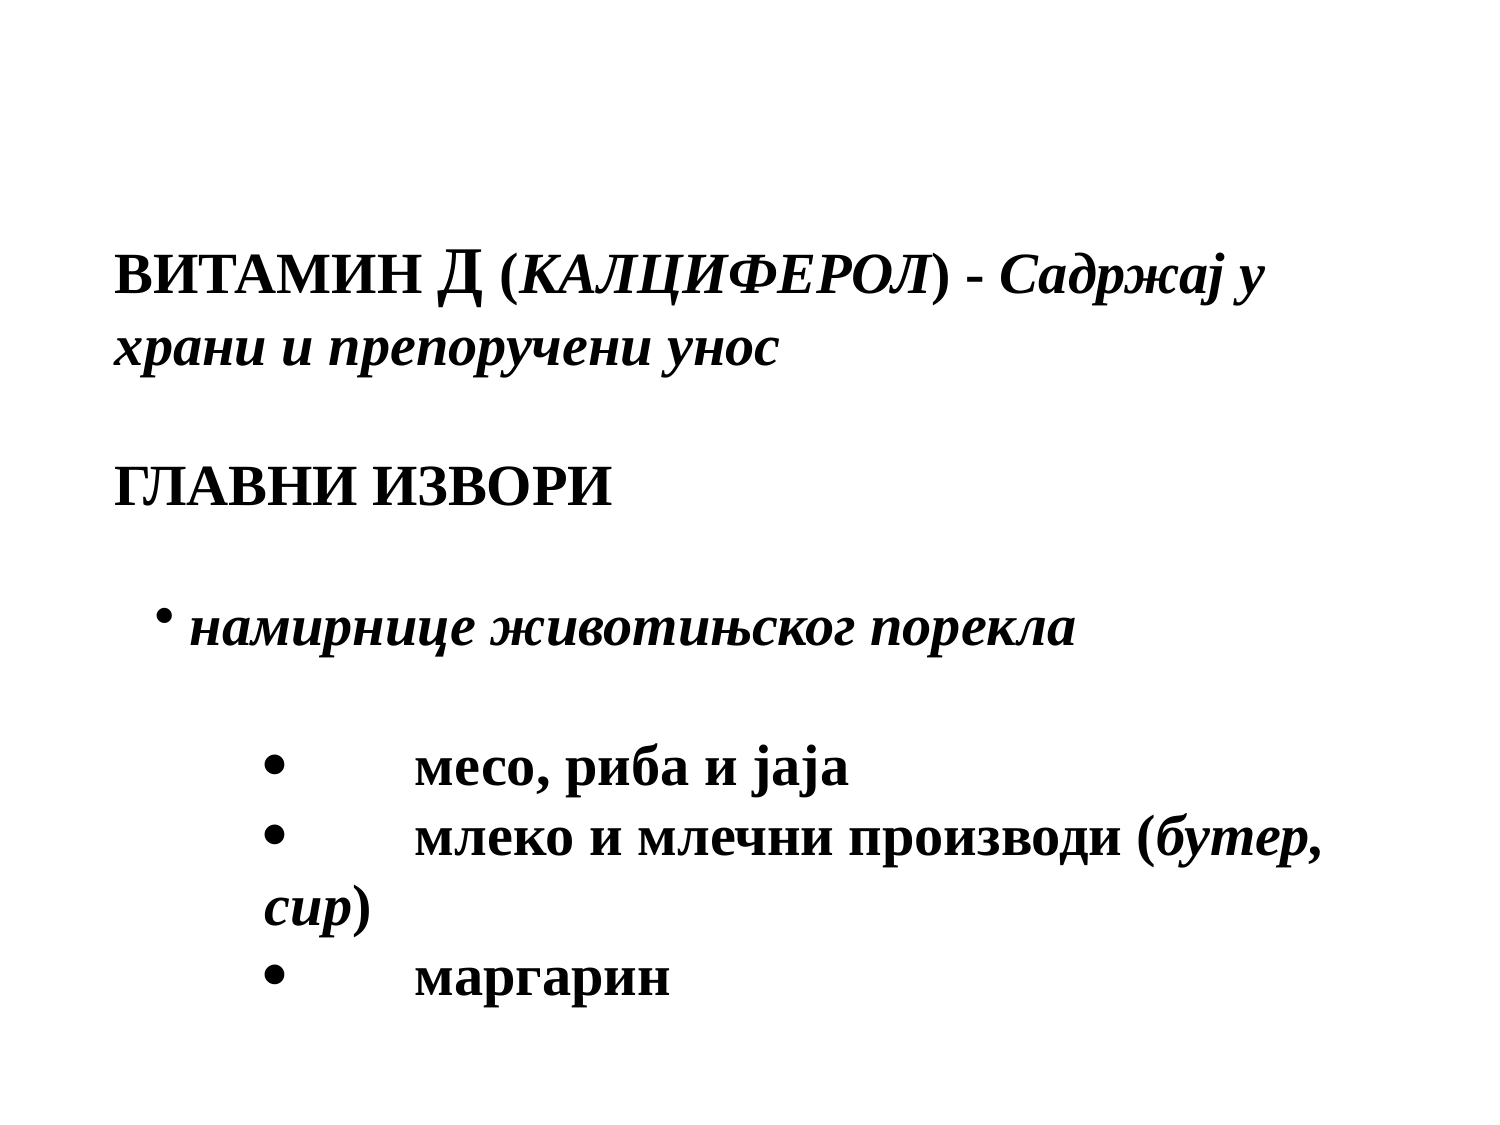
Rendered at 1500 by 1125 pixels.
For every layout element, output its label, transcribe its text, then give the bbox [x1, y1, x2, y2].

text_box ВИТАМИН Д (КАЛЦИФЕРОЛ) - Садржај у храни и препоручени унос ГЛАВНИ ИЗВОРИ намирнице животињског порекла · месо, риба и јаја · млеко и млечни производи (бутер, сир) · маргарин [100, 219, 1363, 1015]
